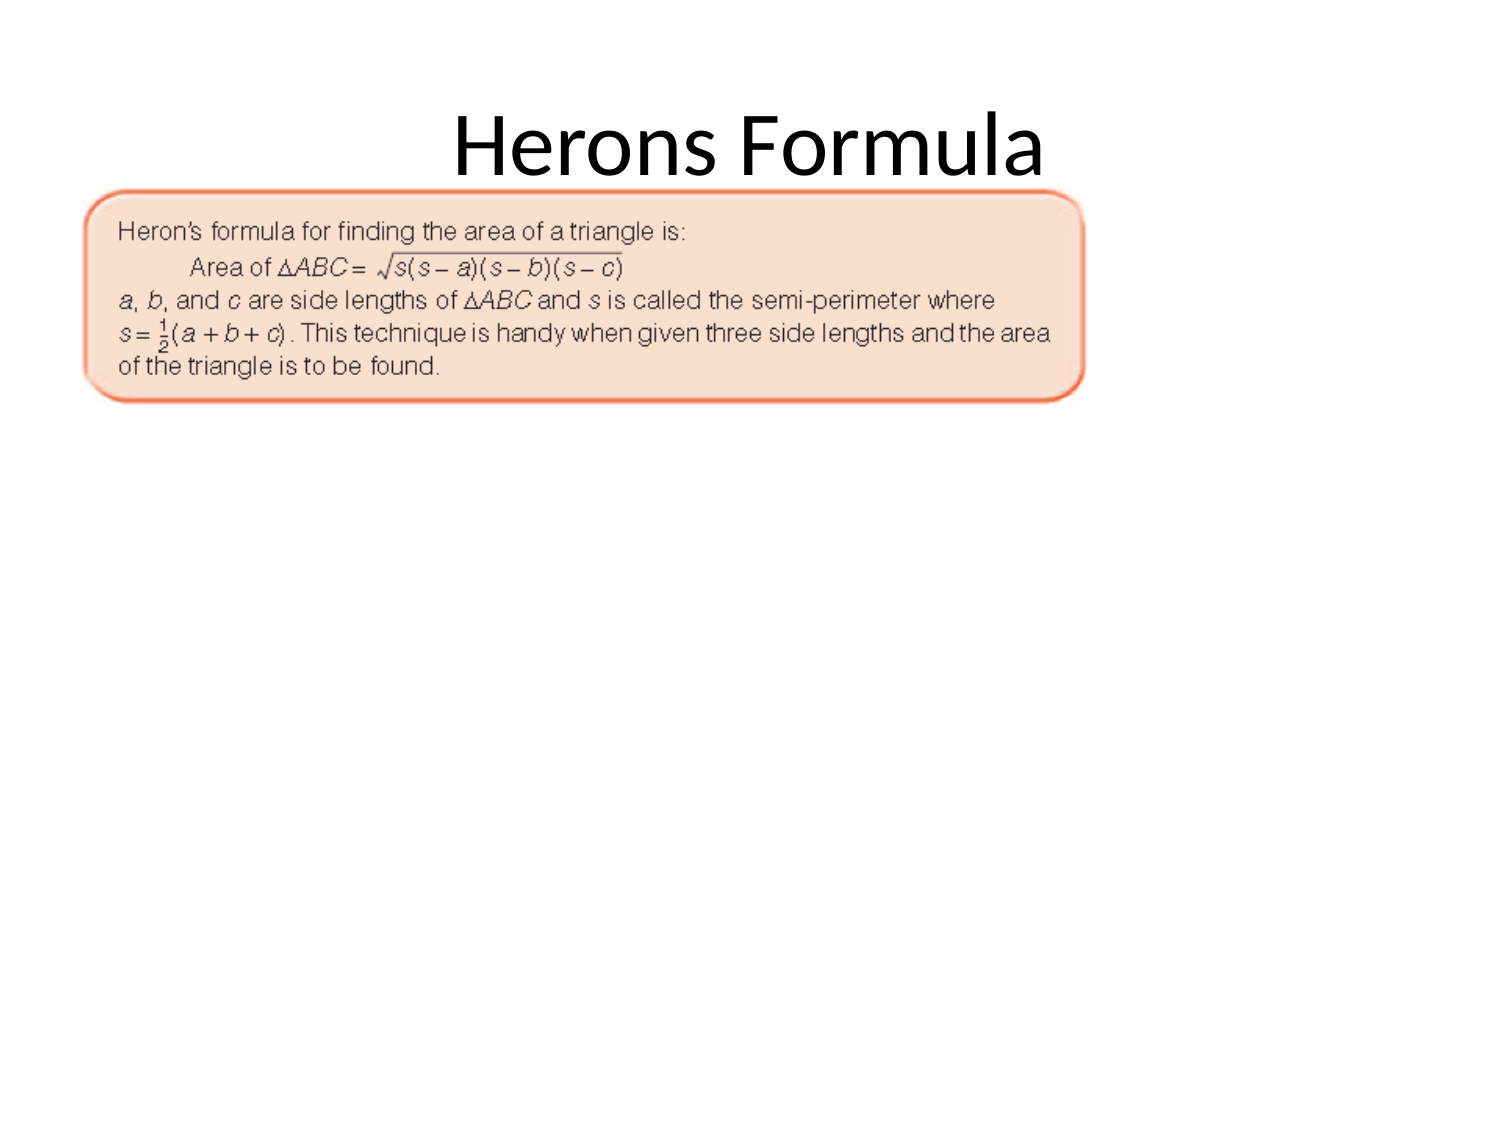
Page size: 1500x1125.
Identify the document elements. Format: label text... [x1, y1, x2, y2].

title Herons Formula [75, 45, 1425, 233]
picture [76, 184, 1088, 412]
